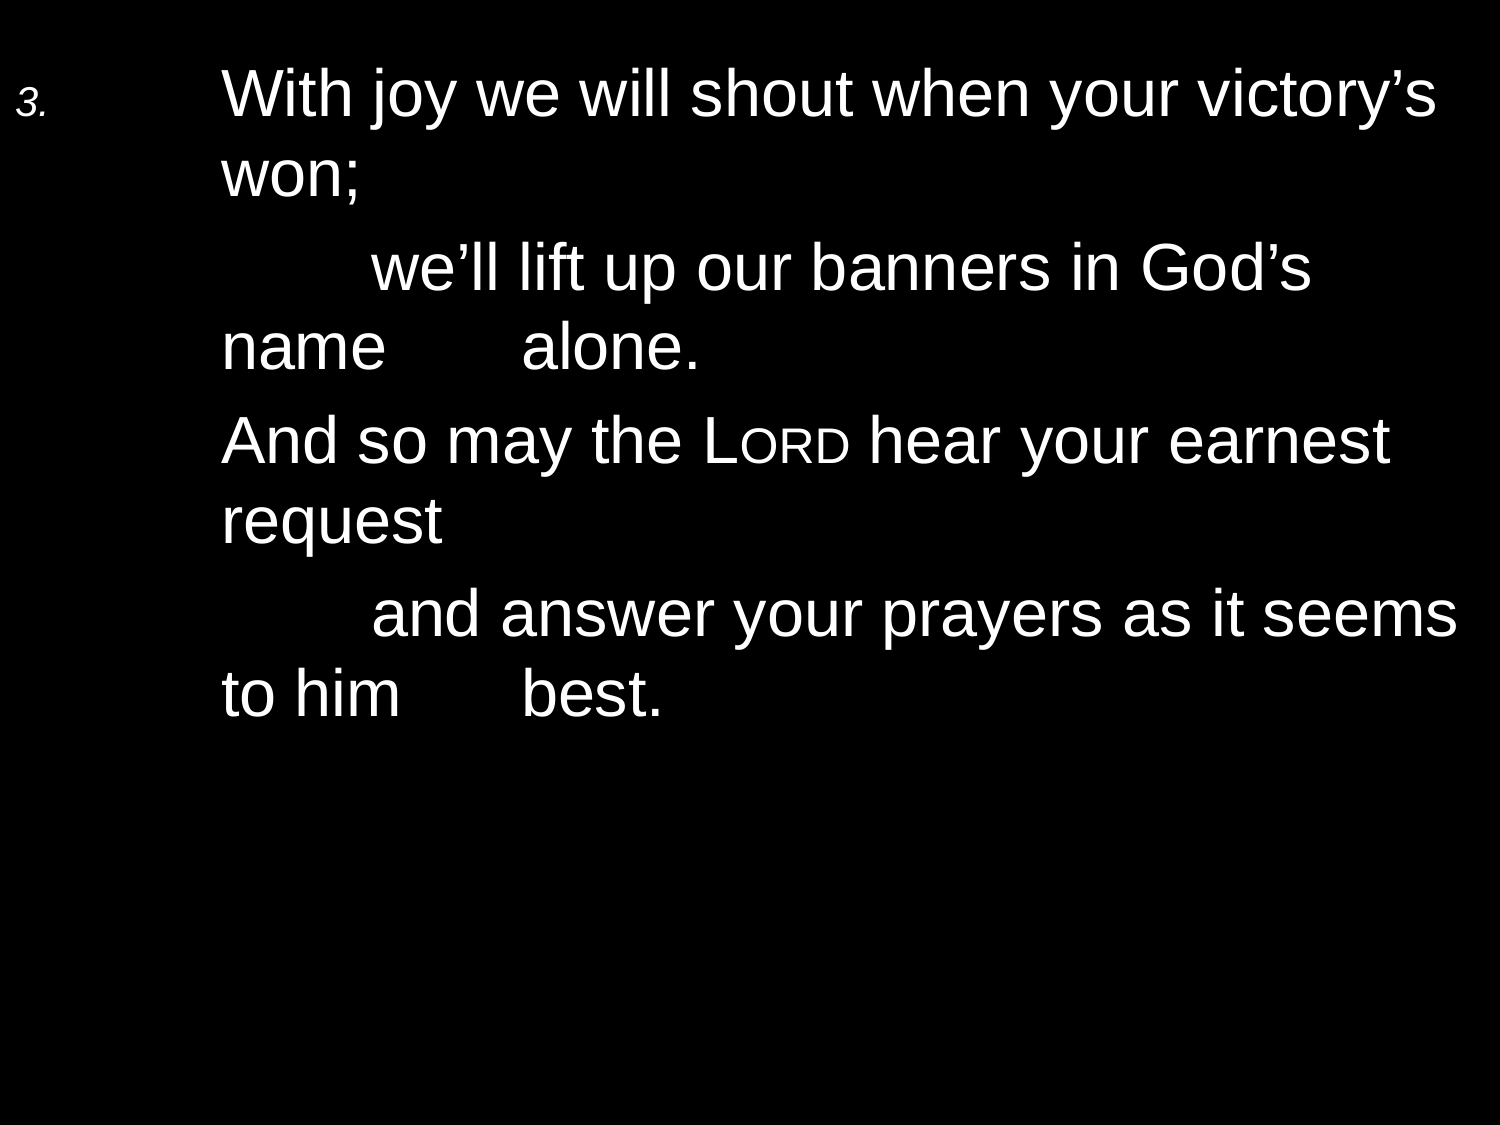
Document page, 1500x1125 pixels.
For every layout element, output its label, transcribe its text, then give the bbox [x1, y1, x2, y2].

list 3. With joy we will shout when your victory’s won; we’ll lift up our banners in God’s name alone. And so may the Lord hear your earnest request and answer your prayers as it seems to him best. [0, 42, 1500, 1047]
